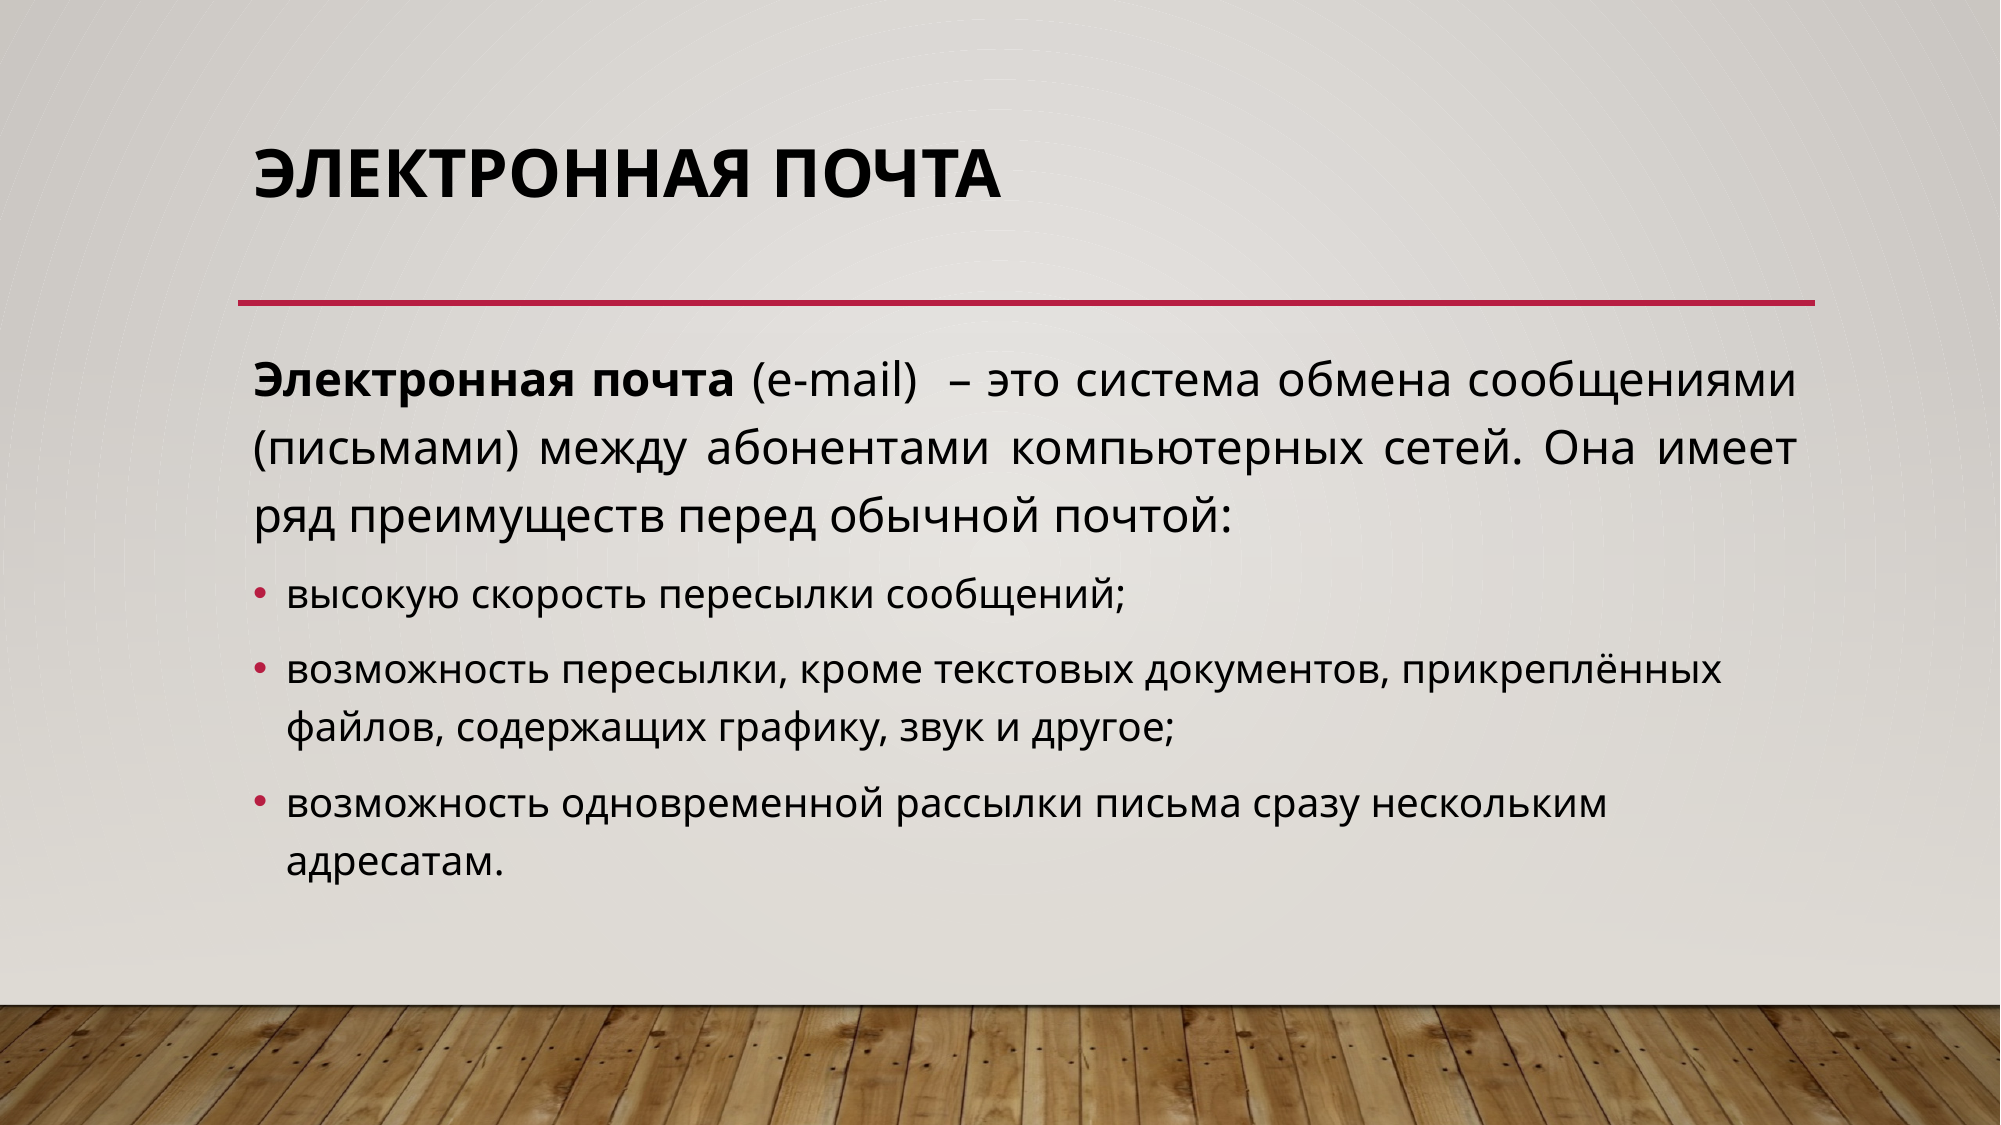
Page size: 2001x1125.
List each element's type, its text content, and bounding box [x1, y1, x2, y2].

list Электронная почта (e-mail) – это система обмена сообщениями (письмами) между абонентами компьютерных сетей. Она имеет ряд преимуществ перед обычной почтой: высокую скорость пересылки сообщений; возможность пересылки, кроме текстовых документов, прикреплённых файлов, содержащих графику, звук и другое; возможность одновременной рассылки письма сразу нескольким адресатам. [238, 330, 1814, 897]
picture [0, 1005, 2000, 1125]
title ЭЛЕКТРОННАЯ ПОЧТА [238, 131, 1814, 305]
